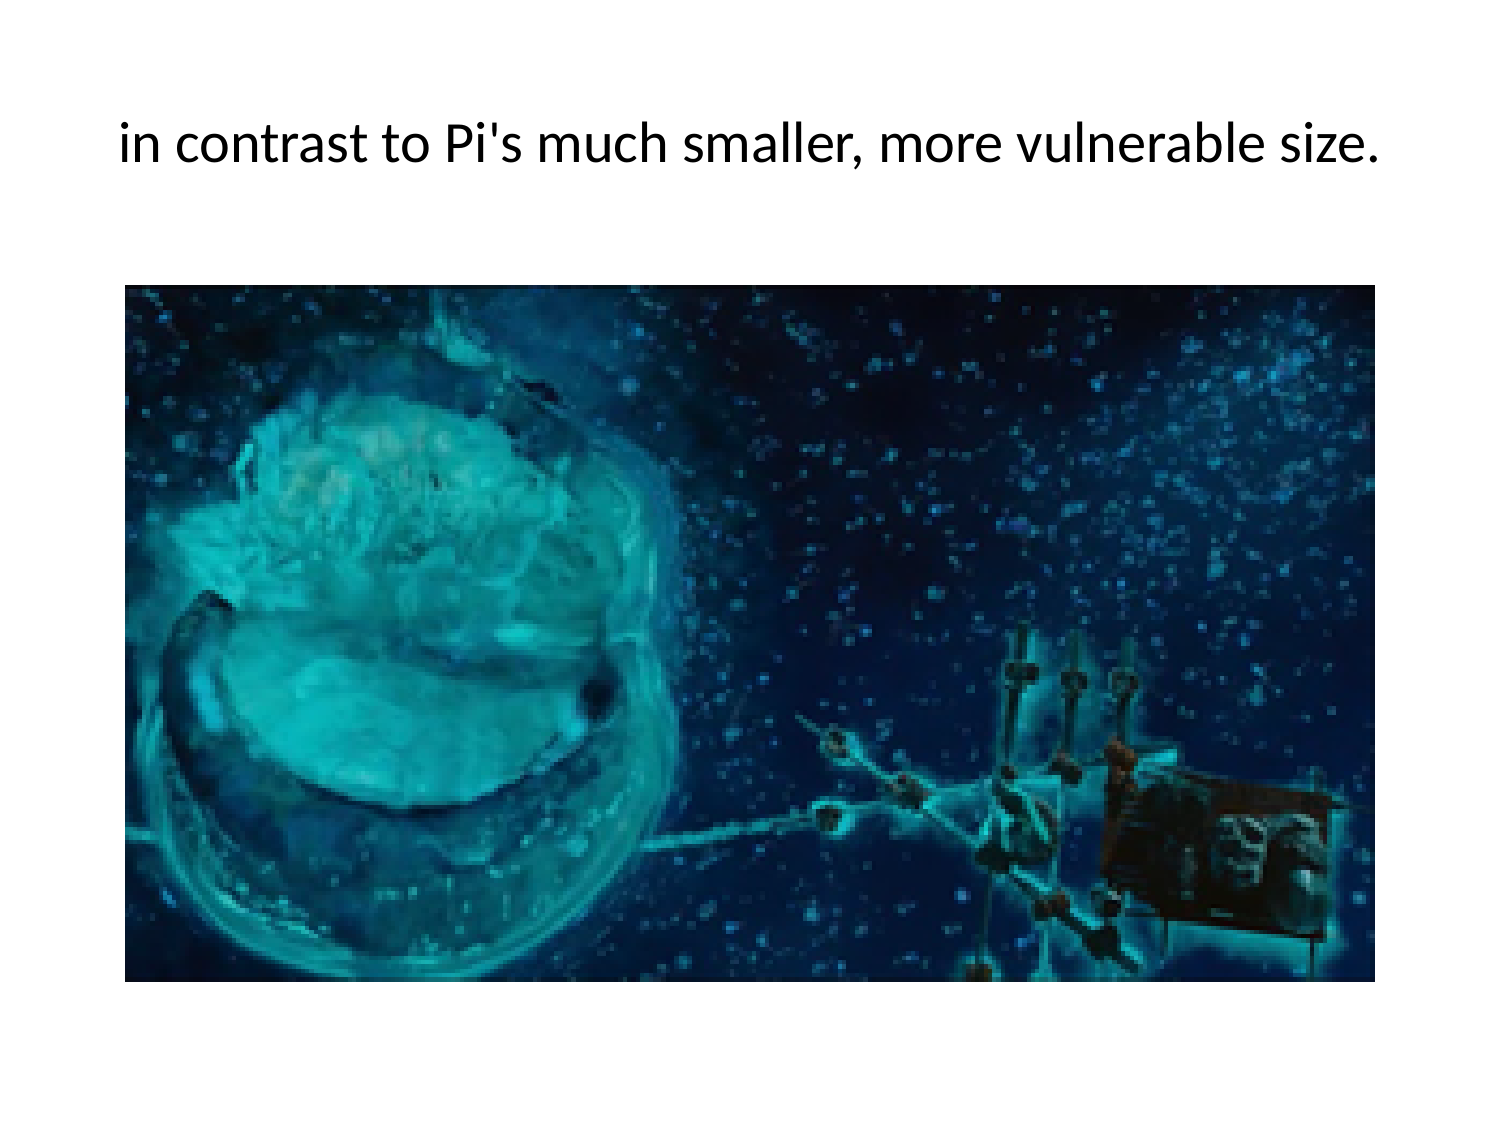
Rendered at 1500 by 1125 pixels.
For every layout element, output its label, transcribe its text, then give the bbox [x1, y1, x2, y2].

title in contrast to Pi's much smaller, more vulnerable size. [75, 45, 1425, 233]
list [124, 285, 1376, 982]
